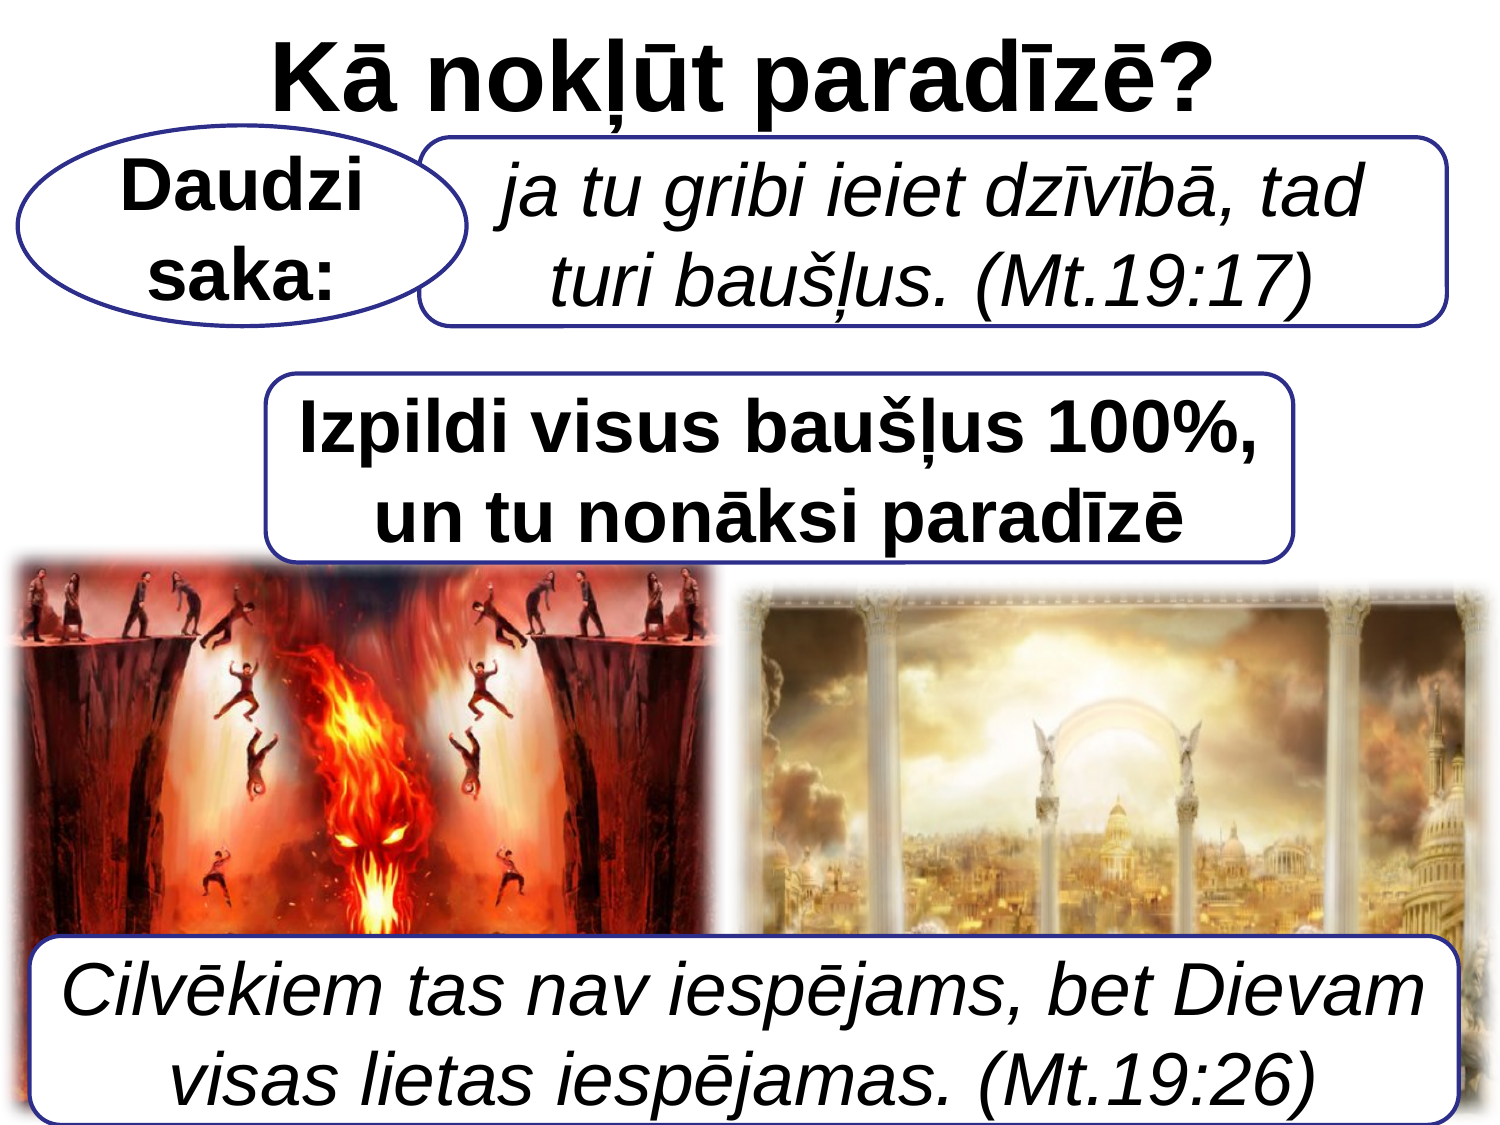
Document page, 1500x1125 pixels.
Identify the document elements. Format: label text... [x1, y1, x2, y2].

title Kā nokļūt paradīzē? [0, 0, 1489, 160]
text_box Daudzi saka: [15, 123, 469, 329]
text_box Izpildi visus baušļus 100%, un tu nonāksi paradīzē [263, 371, 1296, 565]
picture [0, 542, 1500, 1125]
text_box ja tu gribi ieiet dzīvībā, tad turi baušļus. (Mt.19:17) [417, 160, 1449, 329]
